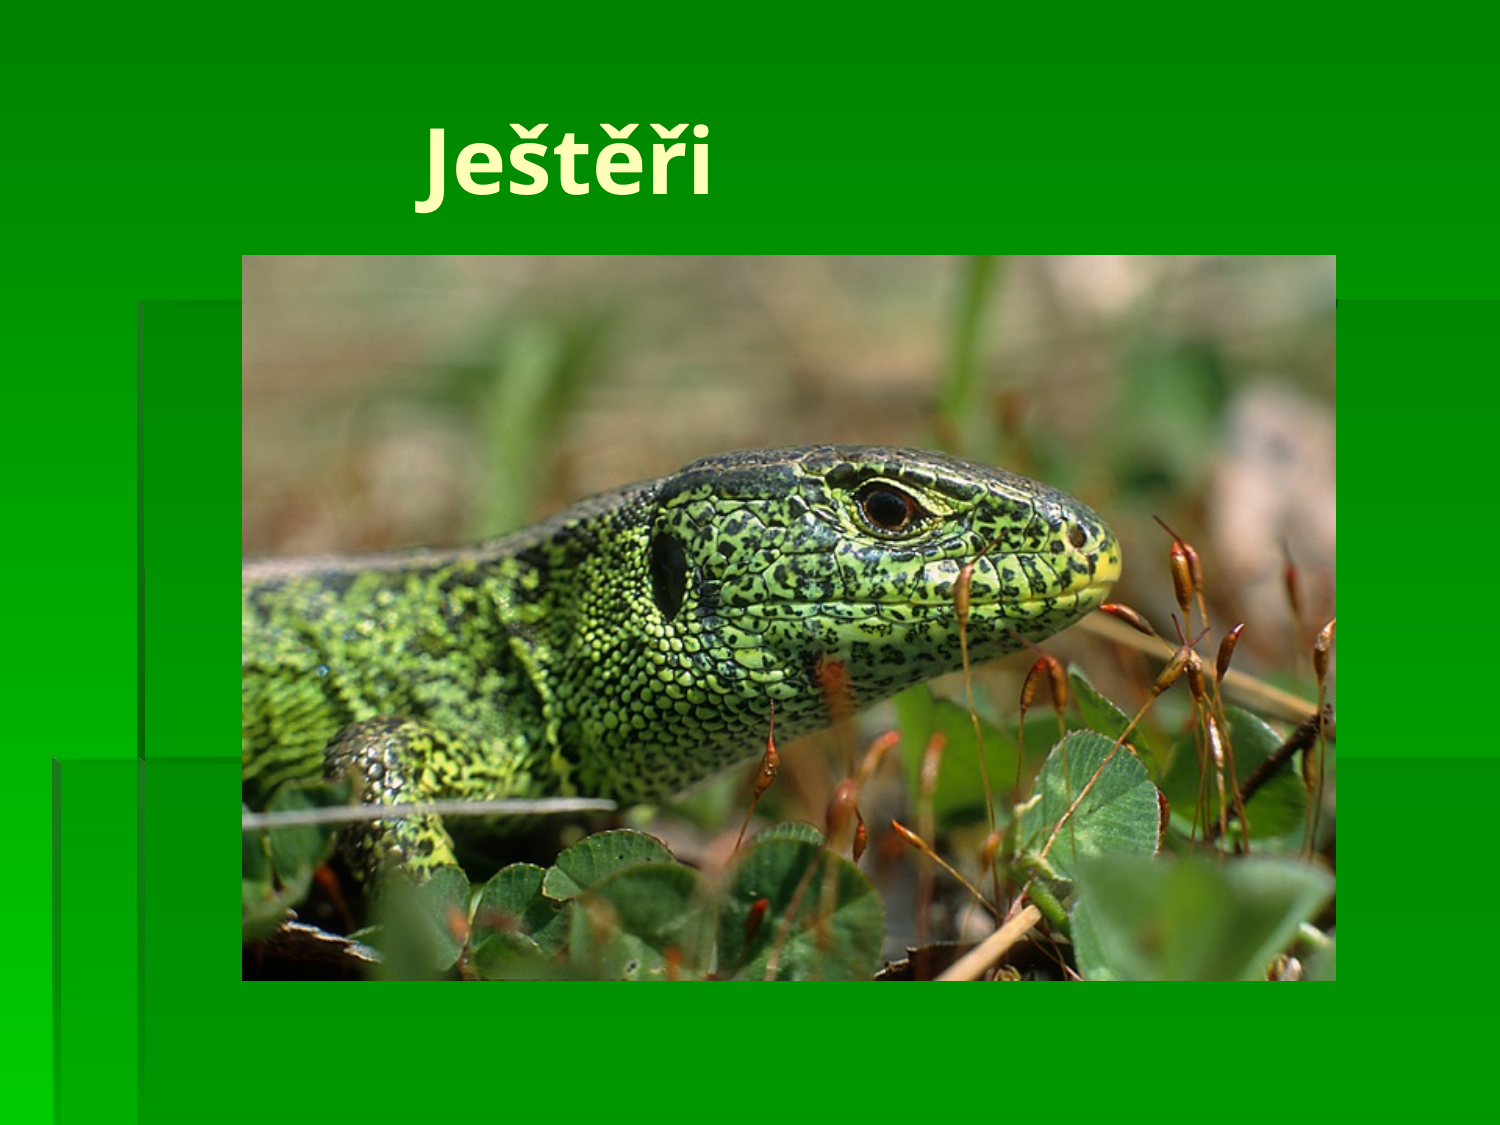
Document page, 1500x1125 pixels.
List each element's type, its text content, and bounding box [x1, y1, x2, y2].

picture [241, 255, 1337, 981]
title Ještěři [74, 39, 1451, 276]
